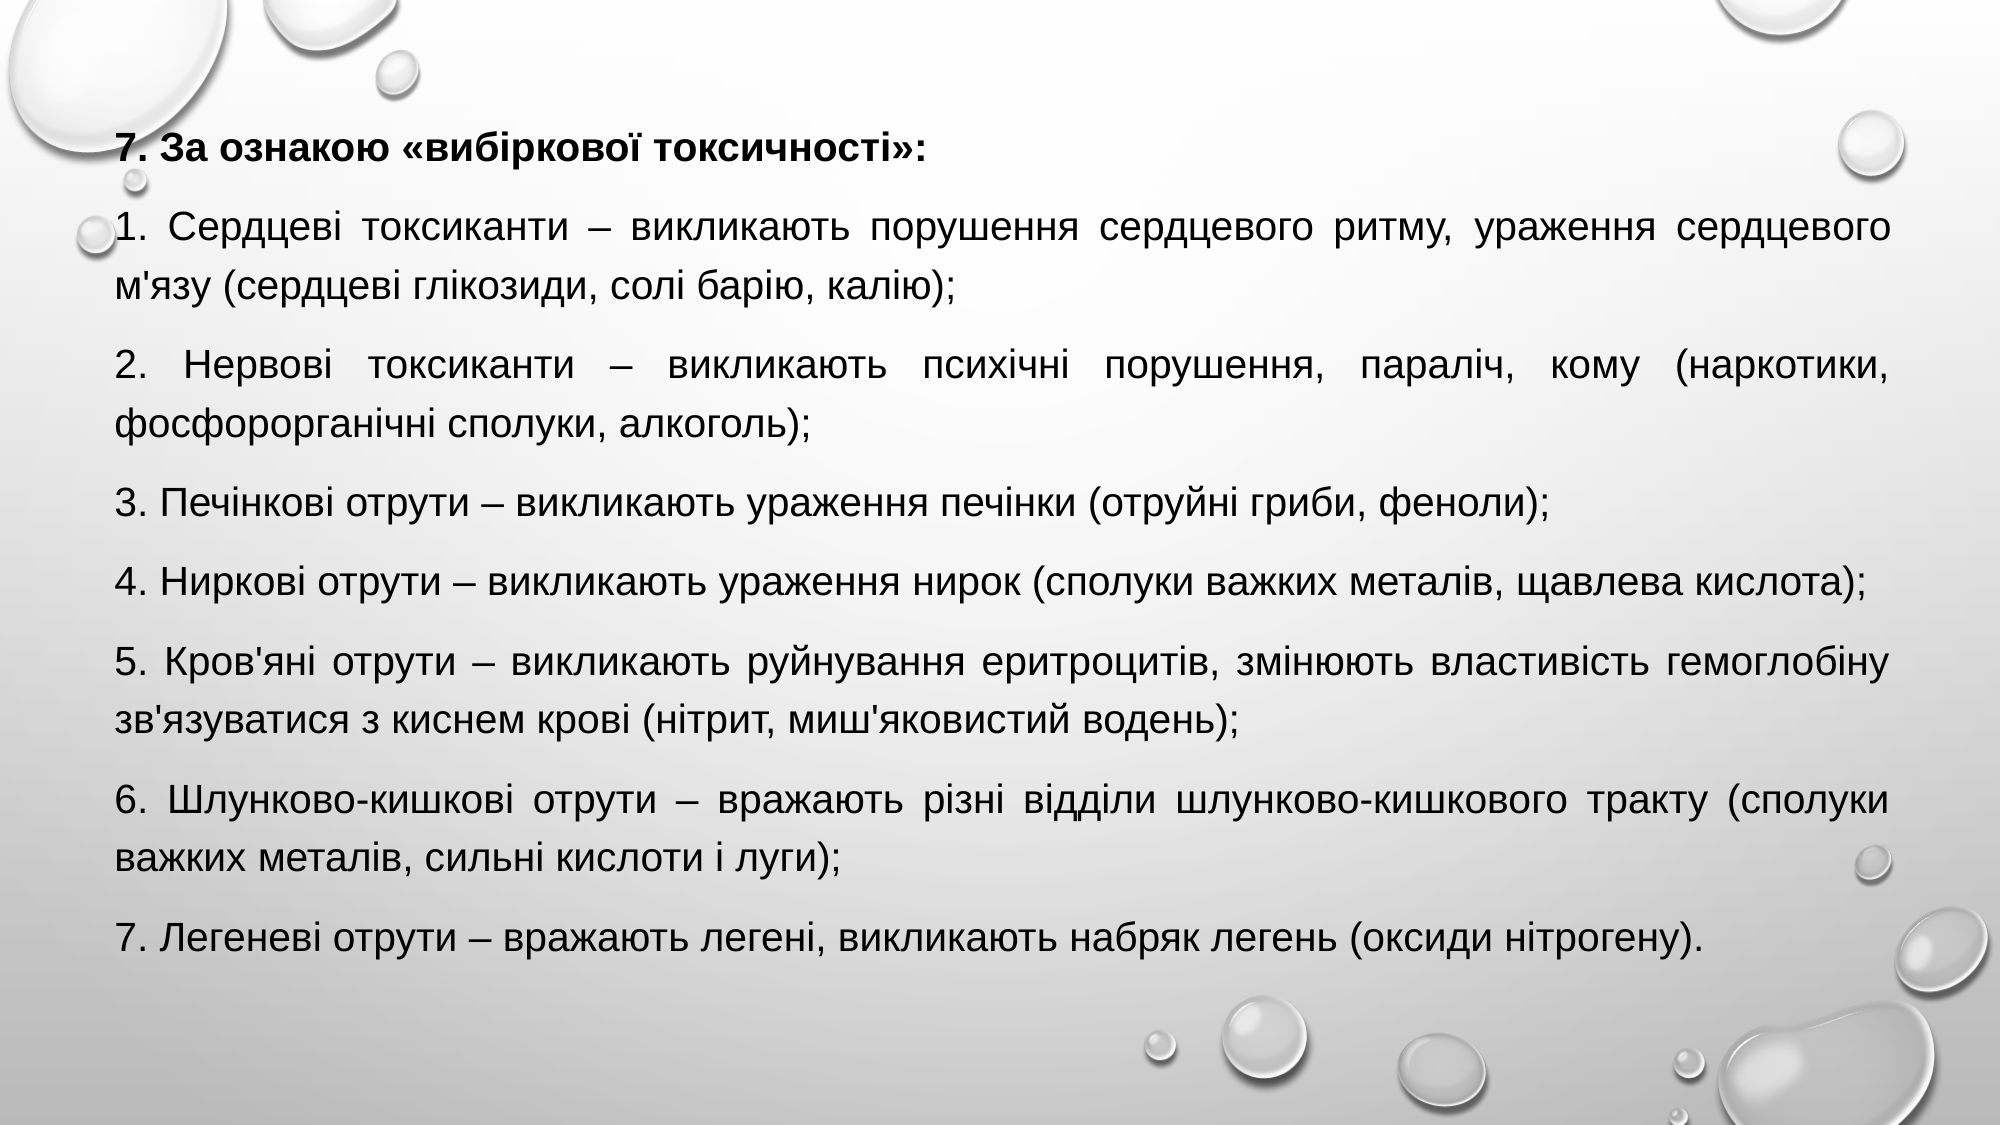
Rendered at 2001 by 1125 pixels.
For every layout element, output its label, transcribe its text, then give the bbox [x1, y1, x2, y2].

list 7. За ознакою «вибіркової токсичності»: 1. Сердцеві токсиканти – викликають порушення сердцевого ритму, ураження сердцевого м'язу (сердцеві глікозиди, солі барію, калію); 2. Нервові токсиканти – викликають психічні порушення, параліч, кому (наркотики, фосфорорганічні сполуки, алкоголь); 3. Печінкові отрути – викликають ураження печінки (отруйні гриби, феноли); 4. Ниркові отрути – викликають ураження нирок (сполуки важких металів, щавлева кислота); 5. Кров'яні отрути – викликають руйнування еритроцитів, змінюють властивість гемоглобіну зв'язуватися з киснем крові (нітрит, миш'яковистий водень); 6. Шлунково-кишкові отрути – вражають різні відділи шлунково-кишкового тракту (сполуки важких металів, сильні кислоти і луги); 7. Легеневі отрути – вражають легені, викликають набряк легень (оксиди нітрогену). [99, 103, 1907, 1026]
picture [0, 0, 2000, 1125]
